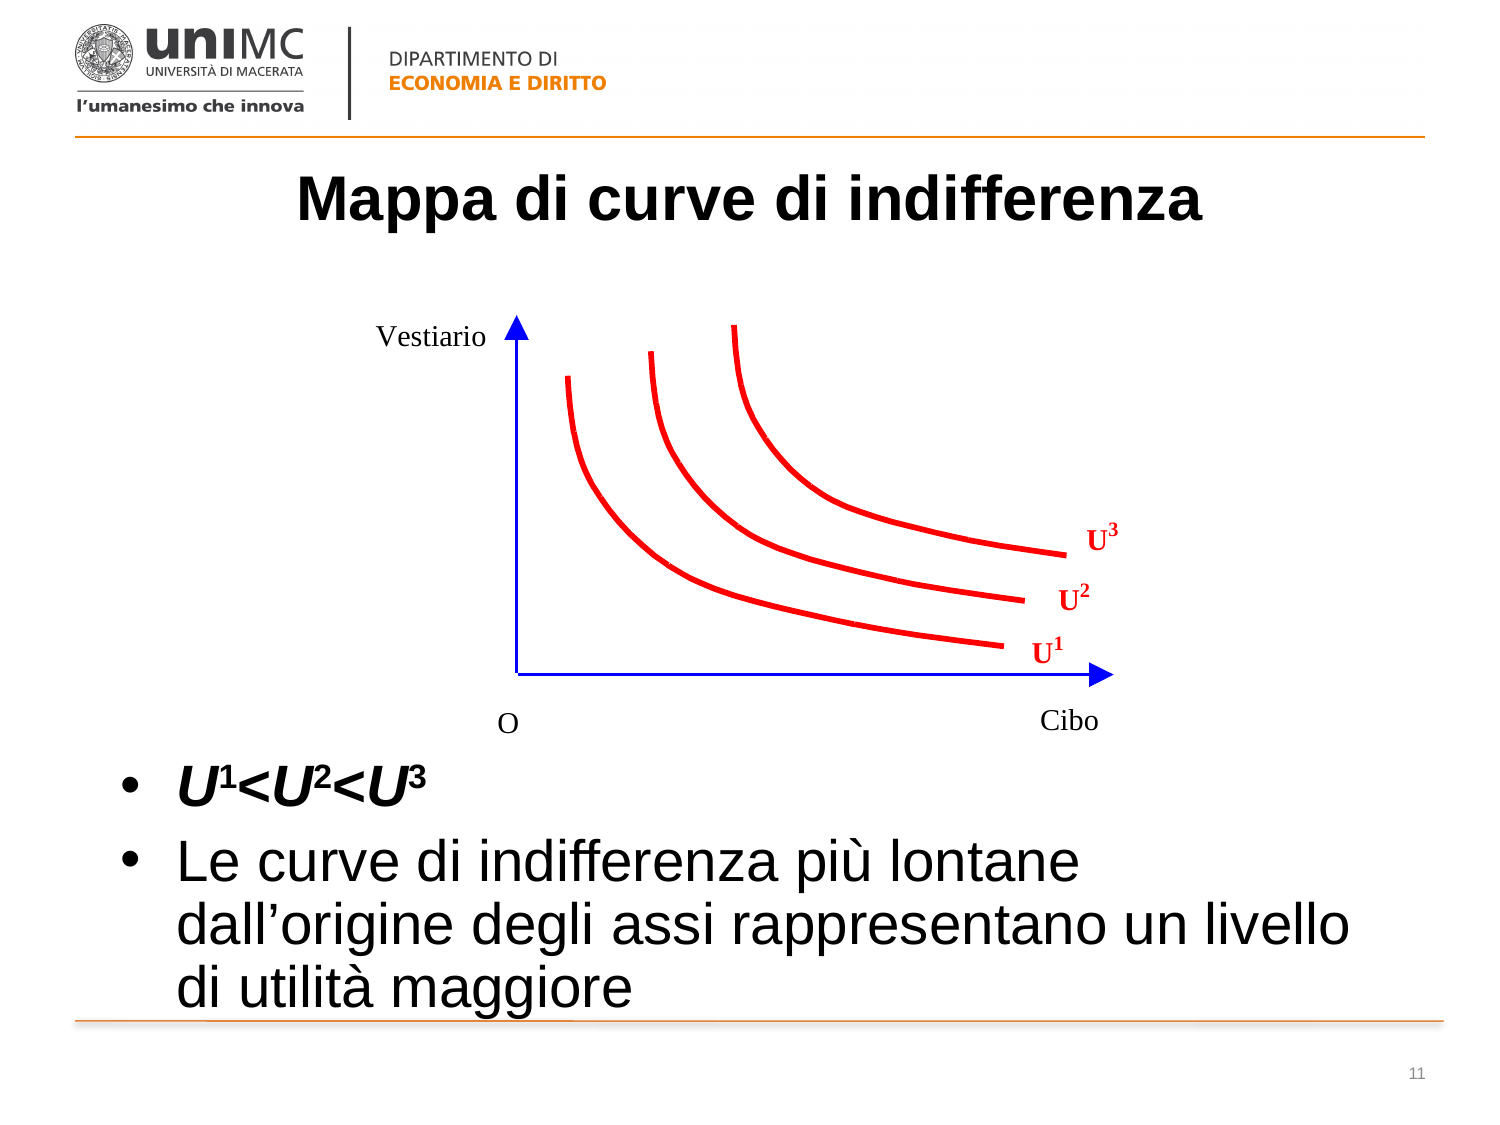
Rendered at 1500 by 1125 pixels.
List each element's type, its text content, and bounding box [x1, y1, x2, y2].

list U1<U2<U3 Le curve di indifferenza più lontane dall’origine degli assi rappresentano un livello di utilità maggiore [105, 748, 1381, 1043]
picture [75, 24, 1425, 138]
title Mappa di curve di indifferenza [75, 149, 1425, 241]
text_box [357, 309, 1171, 774]
slide_number 11 [1091, 1042, 1442, 1103]
